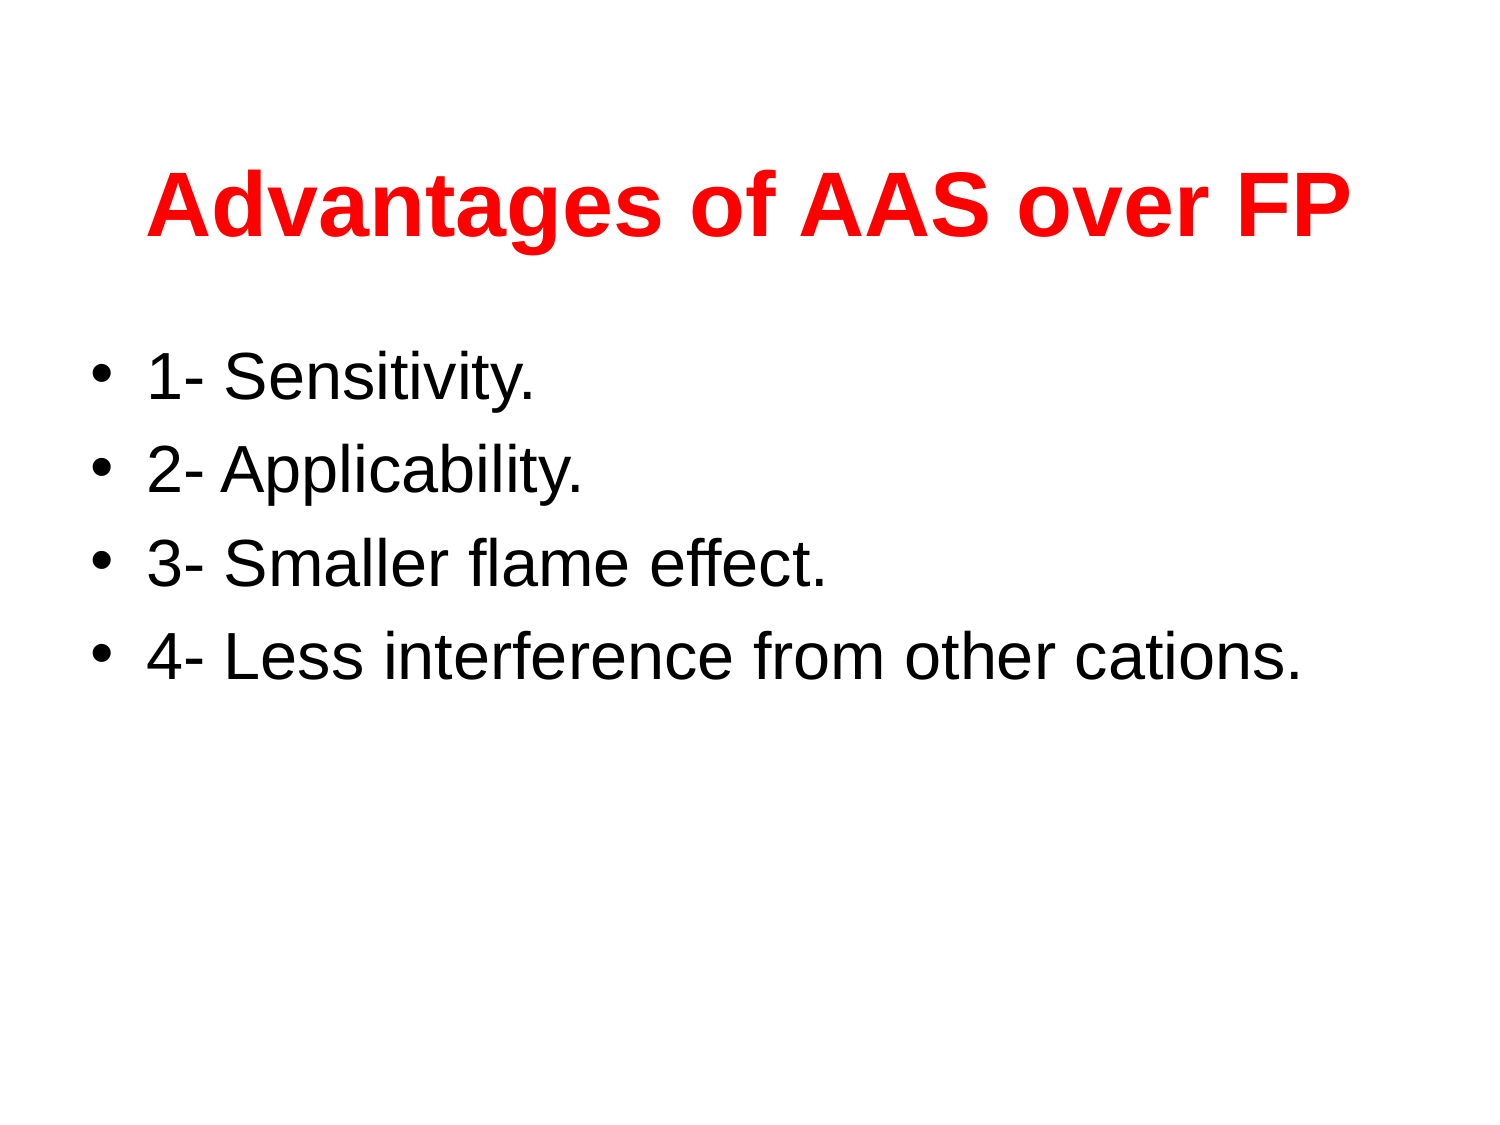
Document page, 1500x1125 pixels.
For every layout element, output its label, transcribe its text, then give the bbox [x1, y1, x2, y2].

list 1- Sensitivity. 2- Applicability. 3- Smaller flame effect. 4- Less interference from other cations. [75, 325, 1425, 1005]
title Advantages of AAS over FP [75, 106, 1425, 294]
